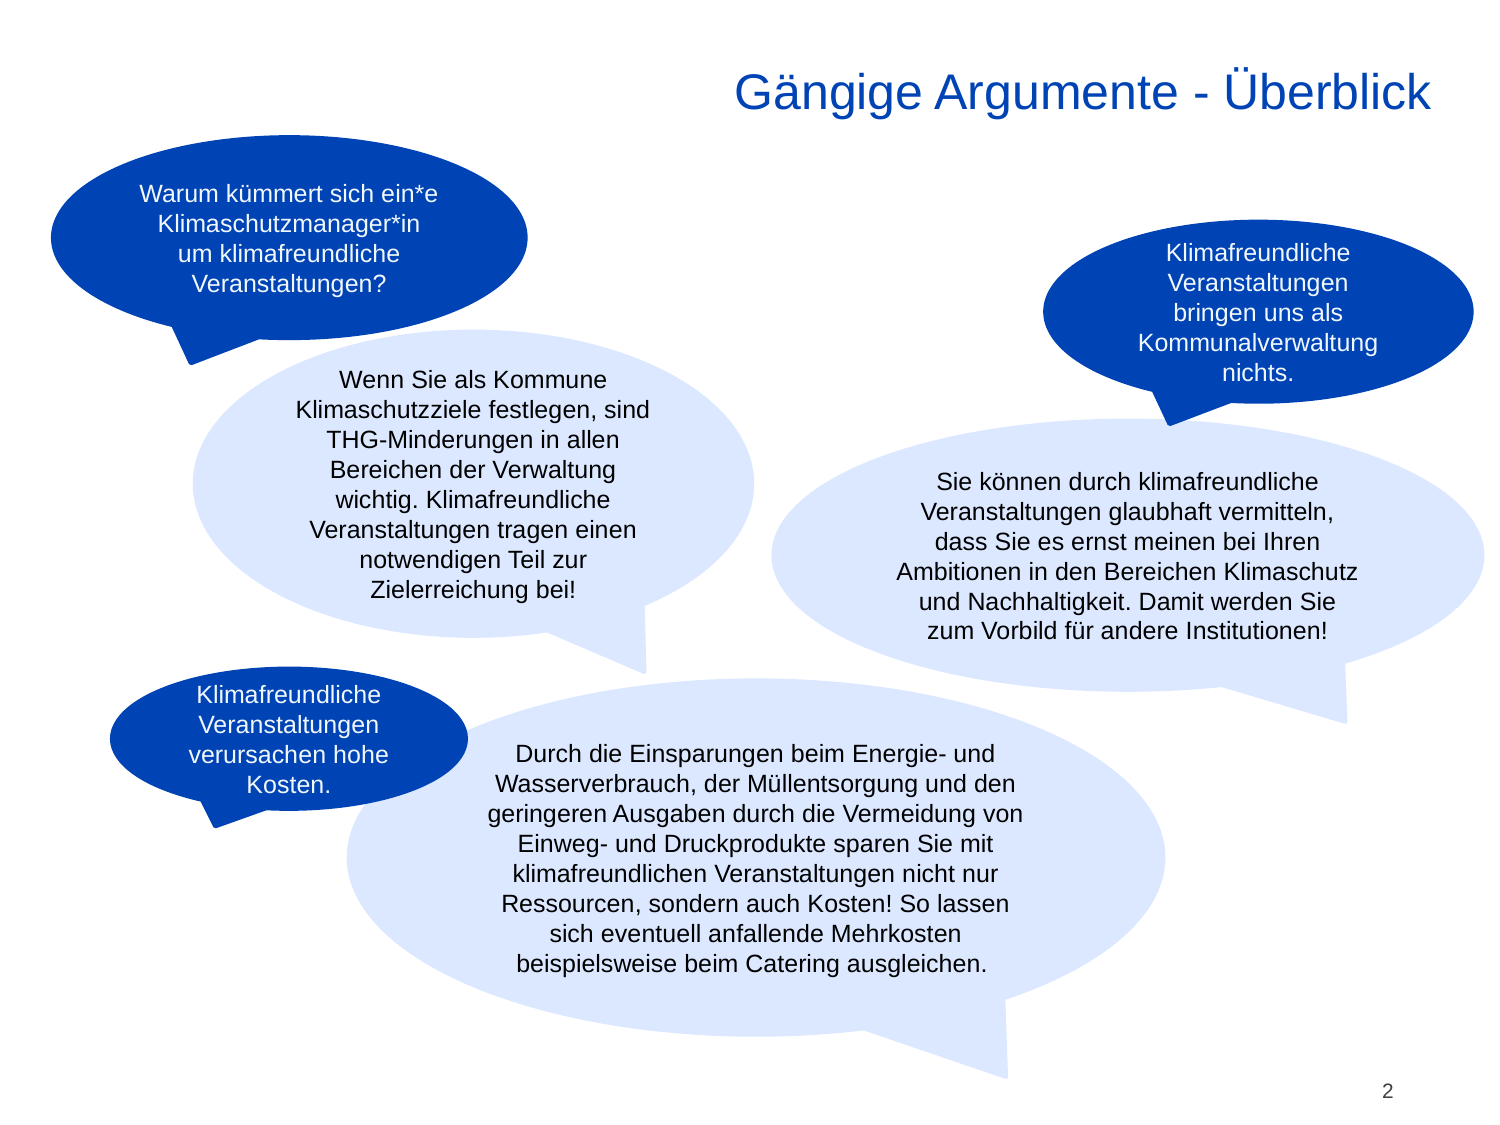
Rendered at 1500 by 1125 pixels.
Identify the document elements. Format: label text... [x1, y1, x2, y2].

text_box Klimafreundliche Veranstaltungen bringen uns als Kommunalverwaltung nichts. [1043, 219, 1474, 427]
title Gängige Argumente - Überblick [57, 45, 1447, 193]
text_box Sie können durch klimafreundliche Veranstaltungen glaubhaft vermitteln, dass Sie es ernst meinen bei Ihren Ambitionen in den Bereichen Klimaschutz und Nachhaltigkeit. Damit werden Sie zum Vorbild für andere Institutionen! [771, 418, 1485, 724]
text_box Wenn Sie als Kommune Klimaschutzziele festlegen, sind THG-Minderungen in allen Bereichen der Verwaltung wichtig. Klimafreundliche Veranstaltungen tragen einen notwendigen Teil zur Zielerreichung bei! [192, 329, 755, 674]
text_box Klimafreundliche Veranstaltungen verursachen hohe Kosten. [109, 666, 468, 829]
text_box Durch die Einsparungen beim Energie- und Wasserverbrauch, der Müllentsorgung und den geringeren Ausgaben durch die Vermeidung von Einweg- und Druckprodukte sparen Sie mit klimafreundlichen Veranstaltungen nicht nur Ressourcen, sondern auch Kosten! So lassen sich eventuell anfallende Mehrkosten beispielsweise beim Catering ausgleichen. [346, 678, 1166, 1079]
text_box Warum kümmert sich ein*e Klimaschutzmanager*in um klimafreundliche Veranstaltungen? [50, 193, 528, 366]
